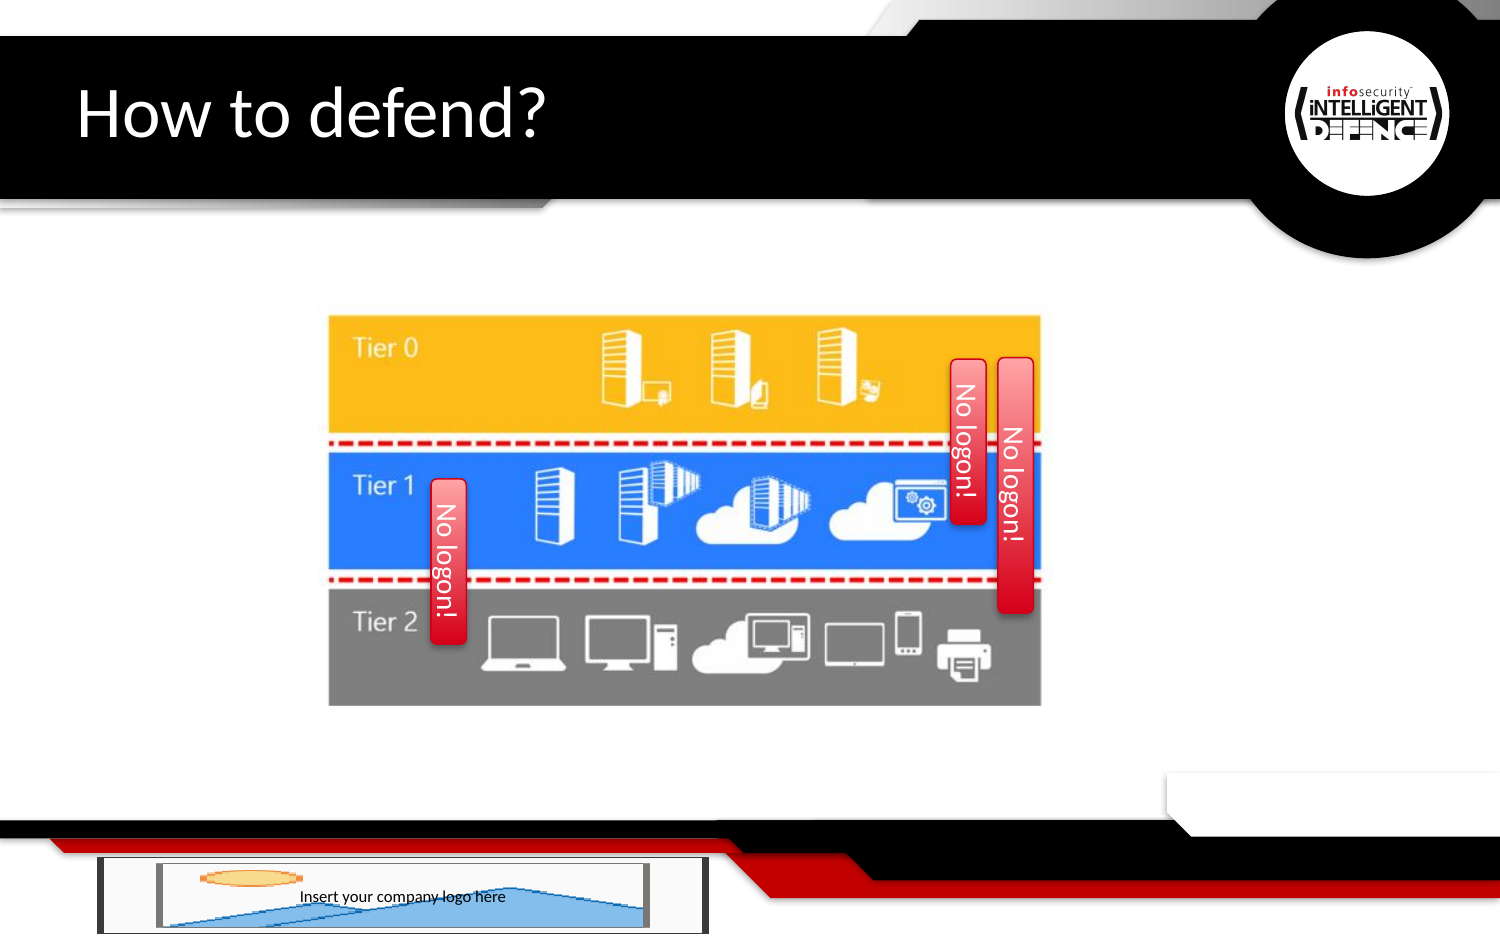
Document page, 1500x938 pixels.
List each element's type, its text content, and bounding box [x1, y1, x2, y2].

title How to defend? [76, 38, 1199, 195]
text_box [318, 305, 1053, 716]
picture [74, 853, 732, 938]
